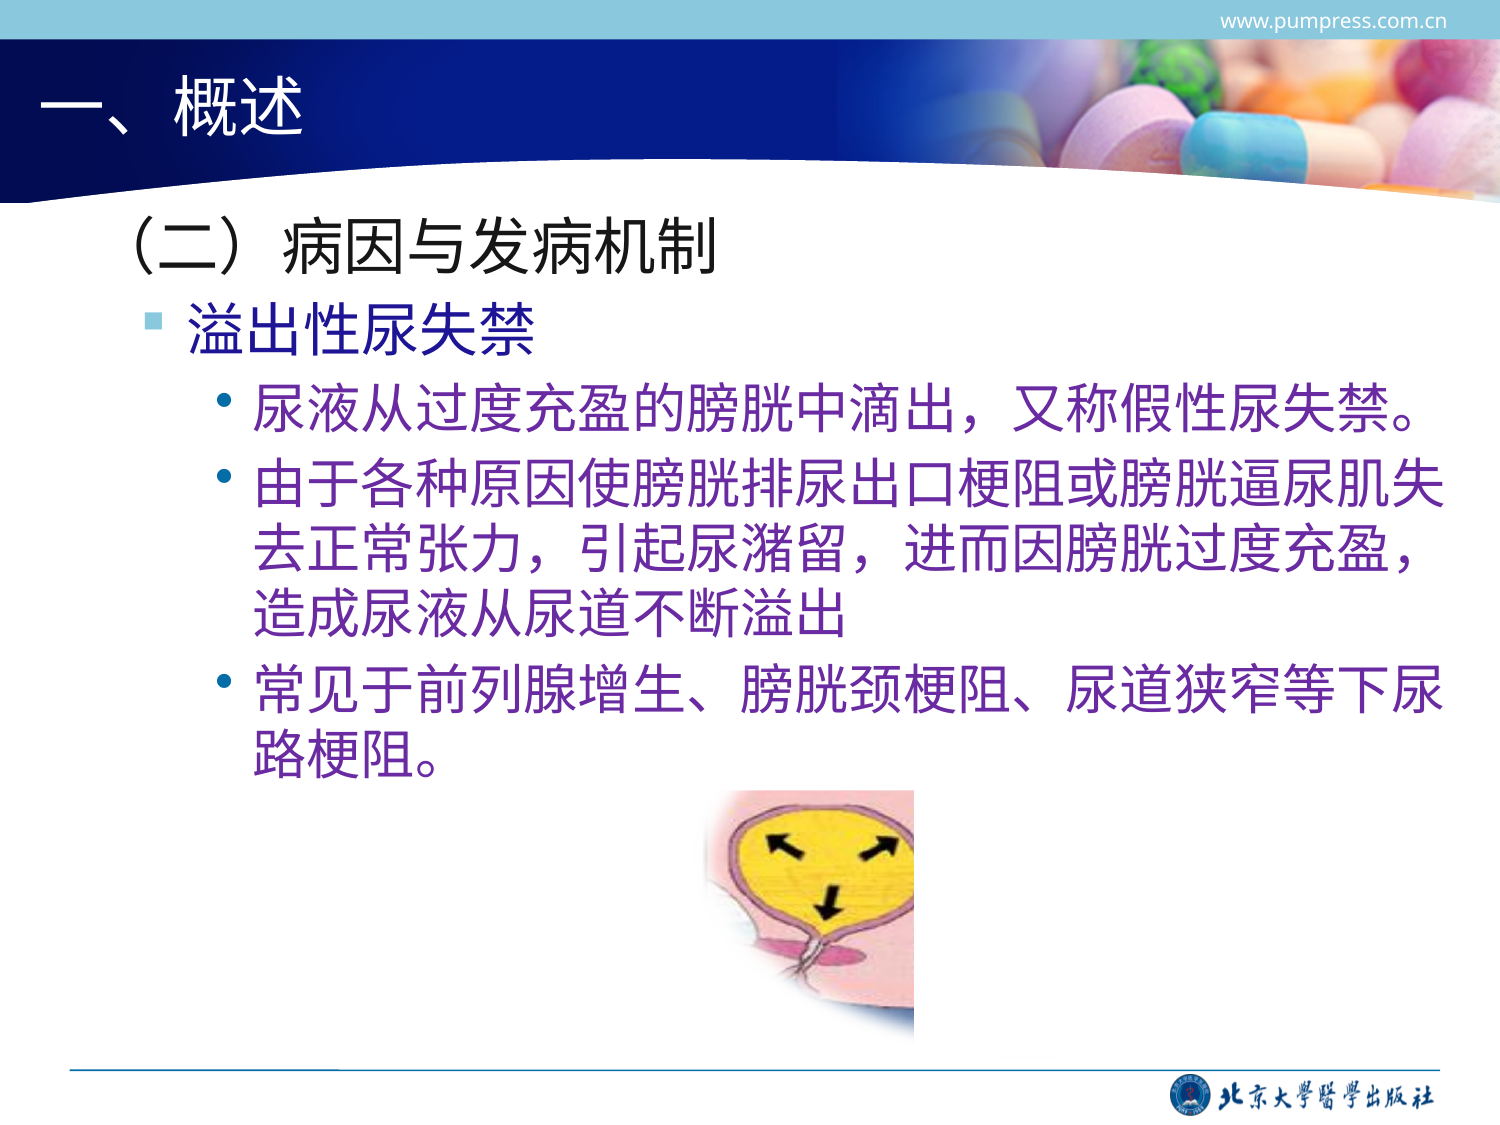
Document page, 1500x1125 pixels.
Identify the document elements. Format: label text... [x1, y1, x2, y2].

list （二）病因与发病机制 溢出性尿失禁 尿液从过度充盈的膀胱中滴出，又称假性尿失禁。 由于各种原因使膀胱排尿出口梗阻或膀胱逼尿肌失去正常张力，引起尿潴留，进而因膀胱过度充盈，造成尿液从尿道不断溢出 常见于前列腺增生、膀胱颈梗阻、尿道狭窄等下尿路梗阻。 [49, 198, 1463, 1026]
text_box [573, 550, 1372, 1059]
picture [0, 40, 1500, 203]
picture [1170, 1074, 1436, 1118]
slide_number www.pumpress.com.cn [1024, 0, 1463, 38]
title 一、概述 [23, 58, 1349, 152]
